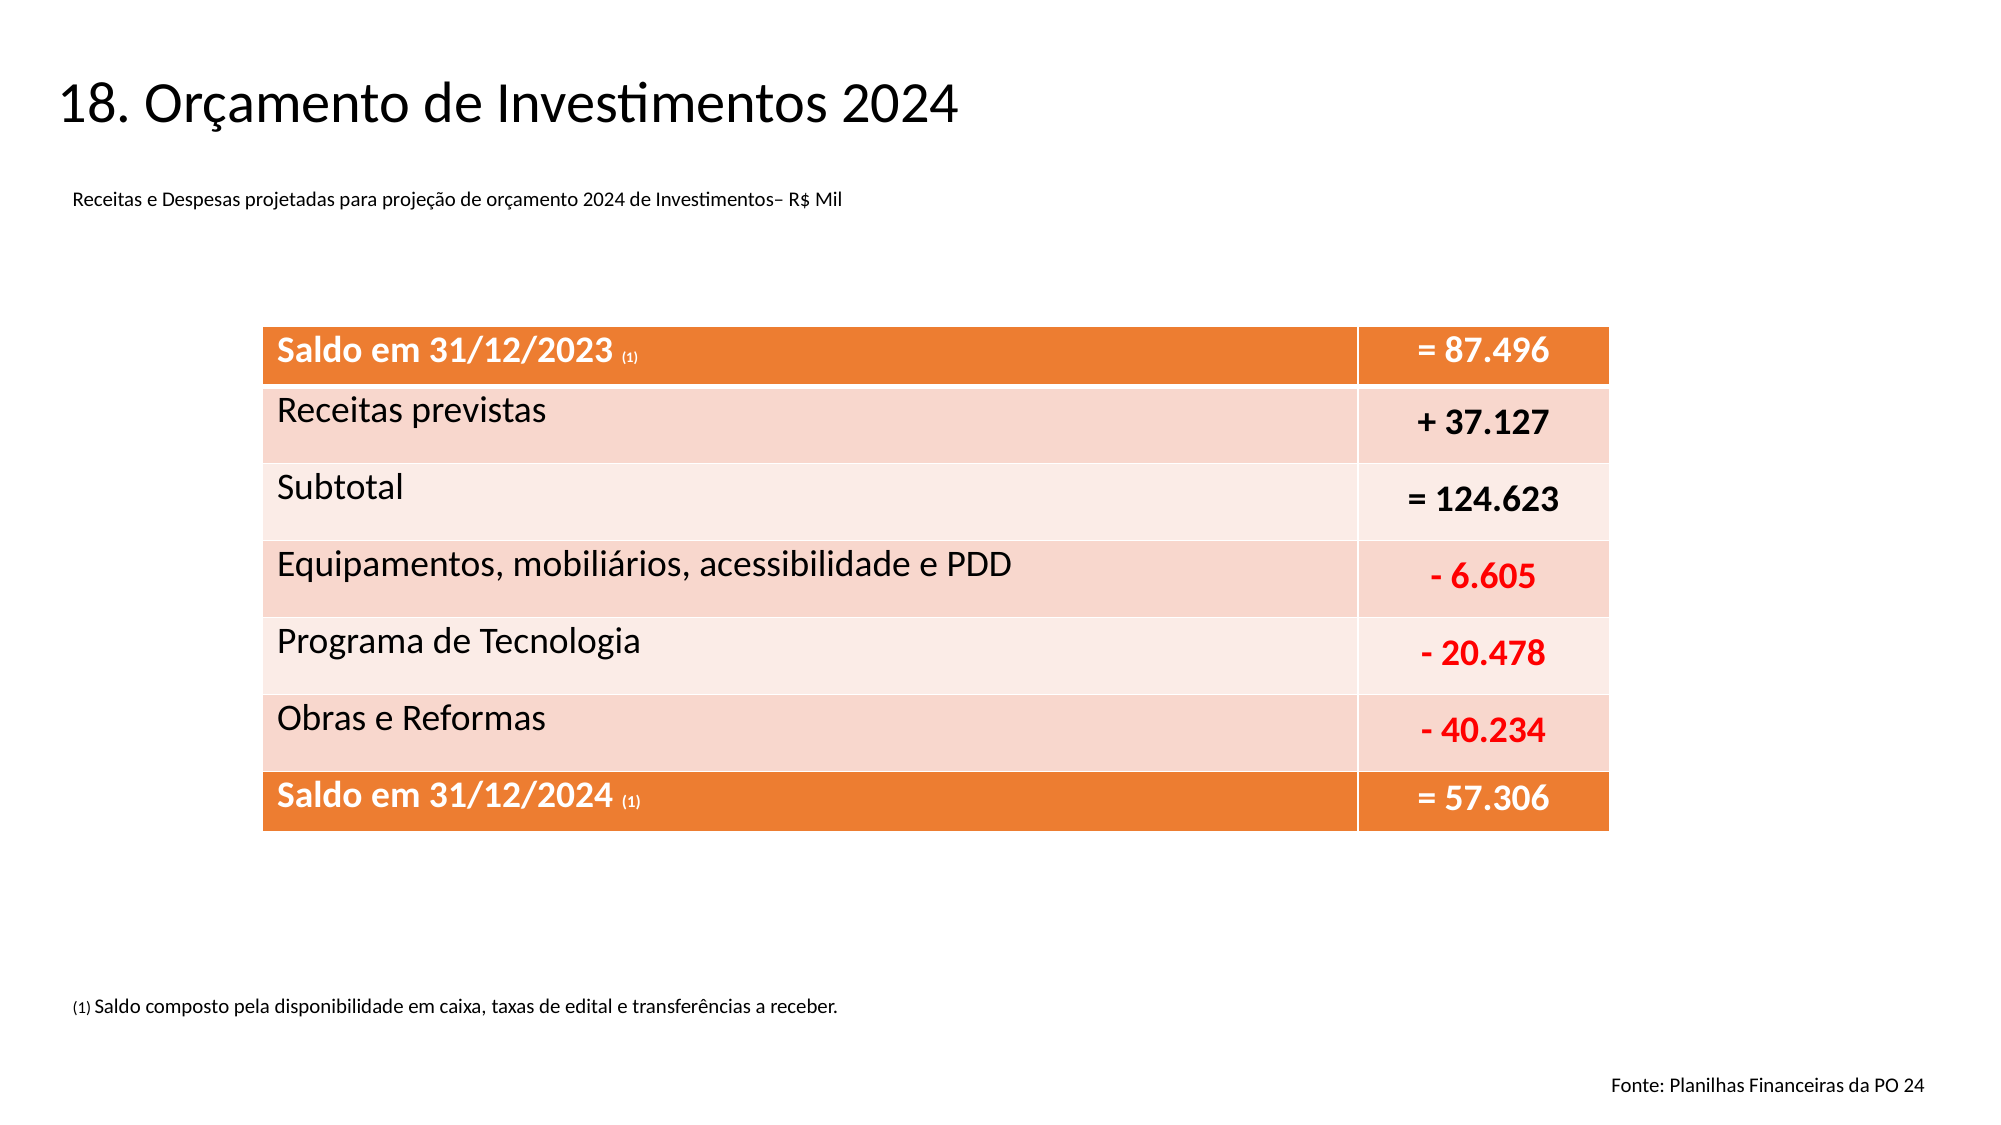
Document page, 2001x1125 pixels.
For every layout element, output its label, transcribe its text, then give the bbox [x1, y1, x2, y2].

table_cell Receitas previstas [263, 389, 1357, 463]
table_cell Programa de Tecnologia [263, 618, 1357, 694]
table_cell Equipamentos, mobiliários, acessibilidade e PDD [263, 541, 1357, 617]
text_box (1) Saldo composto pela disponibilidade em caixa, taxas de edital e transferências a receber. [57, 985, 983, 1026]
text_box 18. Orçamento de Investimentos 2024 [43, 56, 1945, 141]
table_cell - 40.234 [1359, 695, 1609, 771]
table_cell + 37.127 [1359, 389, 1609, 463]
table_cell = 124.623 [1359, 464, 1609, 540]
table_header = 87.496 [1359, 327, 1609, 384]
table_header Saldo em 31/12/2023 (1) [263, 327, 1357, 384]
text_box Fonte: Planilhas Financeiras da PO 24 [1596, 1064, 1974, 1105]
table_cell = 57.306 [1359, 772, 1609, 831]
table_cell Subtotal [263, 464, 1357, 540]
table_cell - 20.478 [1359, 618, 1609, 694]
table_cell Obras e Reformas [263, 695, 1357, 771]
table_cell - 6.605 [1359, 541, 1609, 617]
table_cell Saldo em 31/12/2024 (1) [263, 772, 1357, 831]
text_box Receitas e Despesas projetadas para projeção de orçamento 2024 de Investimentos– R$ Mil [57, 177, 983, 218]
